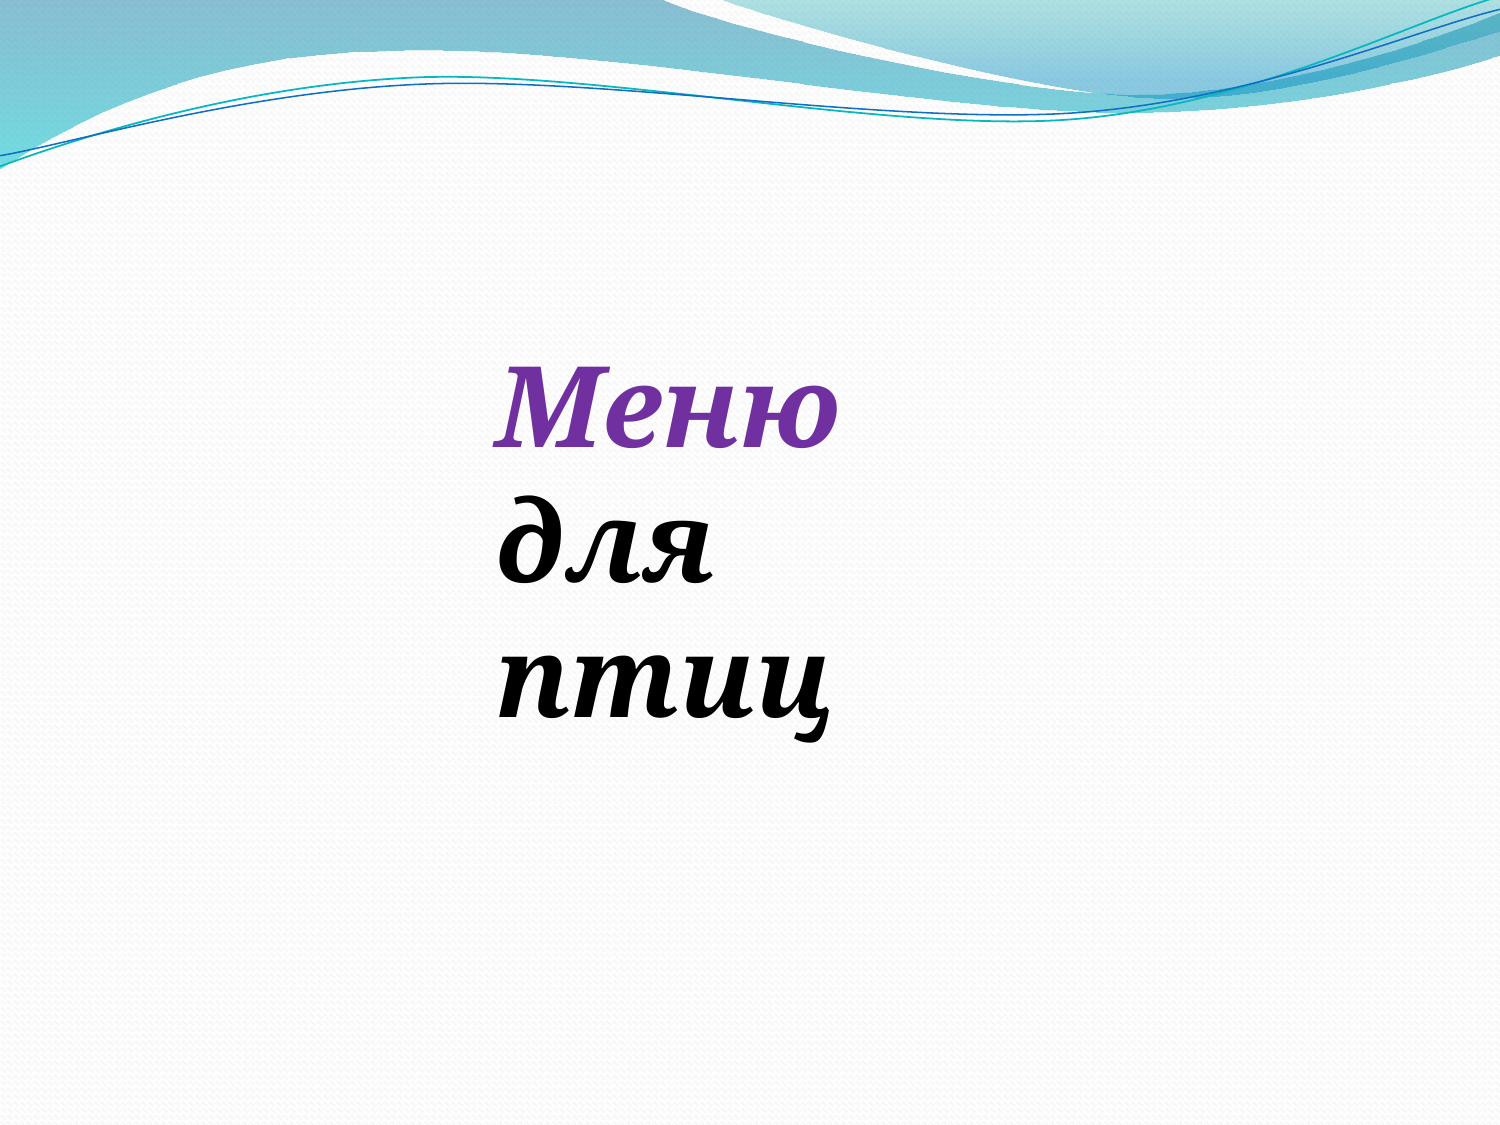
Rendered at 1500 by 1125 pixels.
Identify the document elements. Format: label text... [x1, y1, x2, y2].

text_box Меню для птиц [480, 328, 867, 748]
